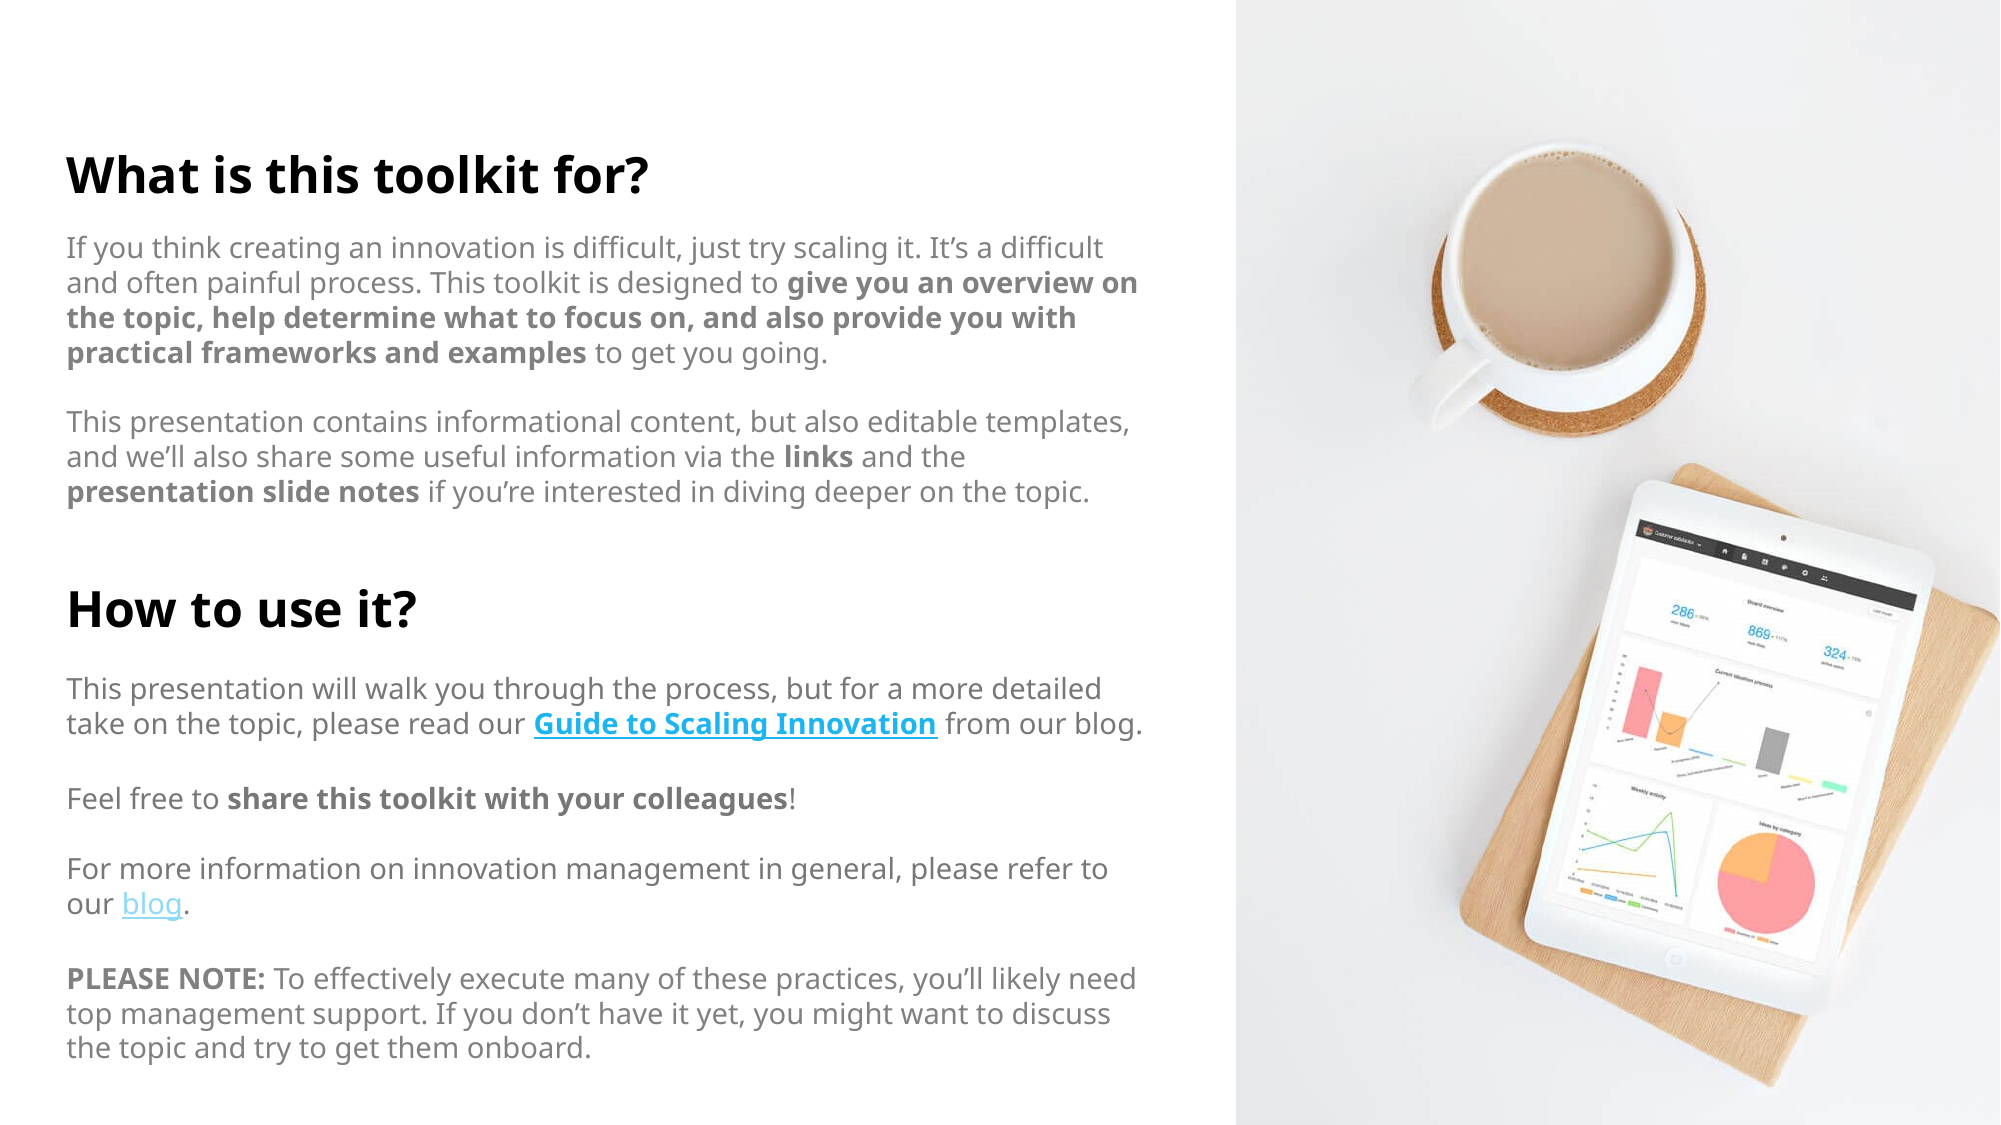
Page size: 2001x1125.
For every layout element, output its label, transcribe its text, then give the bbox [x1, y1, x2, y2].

title What is this toolkit for? [51, 66, 1236, 285]
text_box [51, 502, 1281, 1068]
picture [1236, 0, 2000, 1125]
text_box If you think creating an innovation is difficult, just try scaling it. It’s a difficult and often painful process. This toolkit is designed to give you an overview on the topic, help determine what to focus on, and also provide you with practical frameworks and examples to get you going. This presentation contains informational content, but also editable templates, and we’ll also share some useful information via the links and the presentation slide notes if you’re interested in diving deeper on the topic. [51, 221, 1174, 502]
